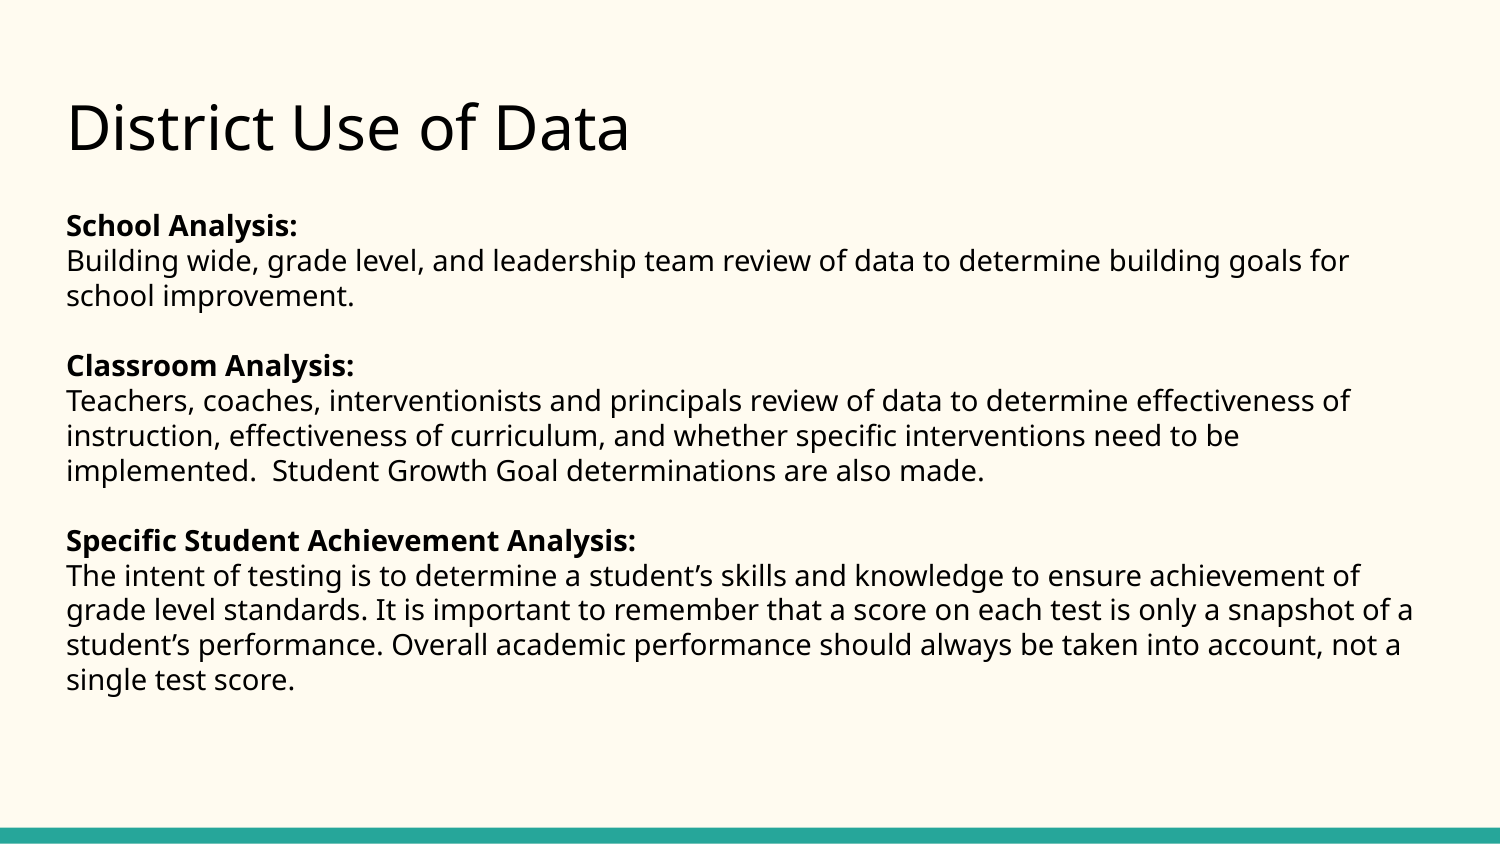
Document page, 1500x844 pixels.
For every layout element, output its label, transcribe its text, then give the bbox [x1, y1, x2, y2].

title District Use of Data [51, 72, 1449, 174]
list School Analysis: Building wide, grade level, and leadership team review of data to determine building goals for school improvement. Classroom Analysis: Teachers, coaches, interventionists and principals review of data to determine effectiveness of instruction, effectiveness of curriculum, and whether specific interventions need to be implemented. Student Growth Goal determinations are also made. Specific Student Achievement Analysis: The intent of testing is to determine a student’s skills and knowledge to ensure achievement of grade level standards. It is important to remember that a score on each test is only a snapshot of a student’s performance. Overall academic performance should always be taken into account, not a single test score. [51, 192, 1449, 750]
